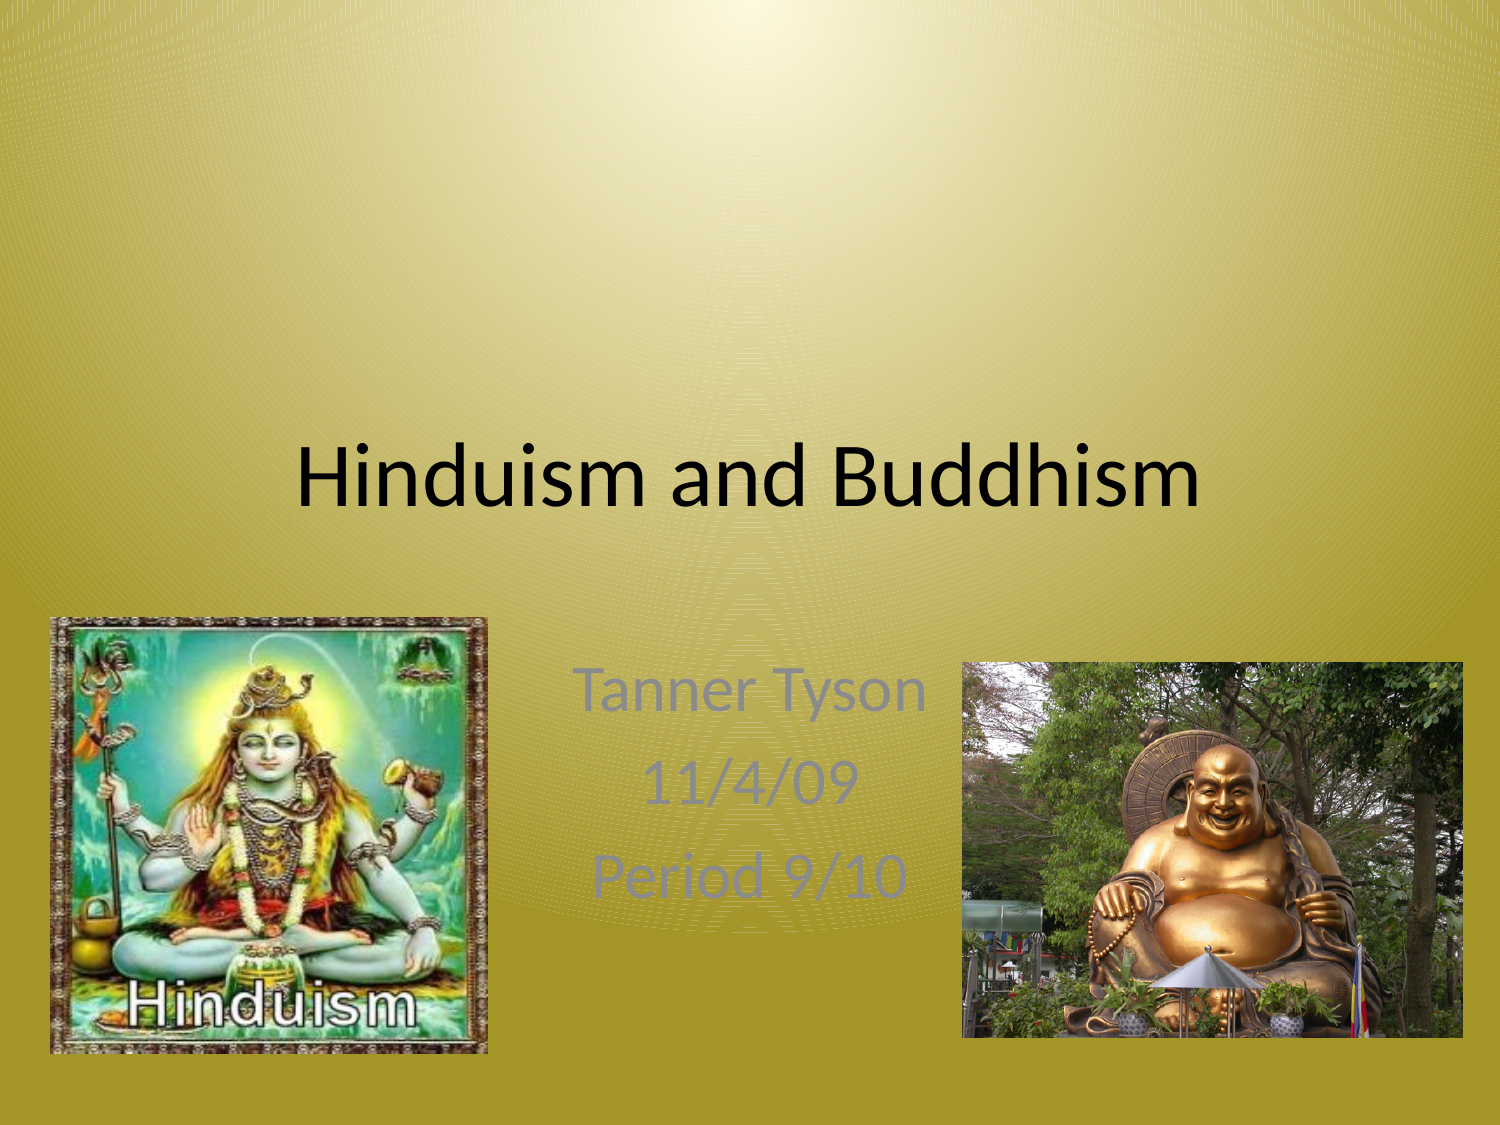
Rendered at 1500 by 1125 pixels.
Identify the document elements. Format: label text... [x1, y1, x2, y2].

title Hinduism and Buddhism [112, 349, 1388, 591]
subtitle Tanner Tyson 11/4/09 Period 9/10 [491, 637, 1275, 925]
picture [49, 617, 488, 1054]
picture [962, 662, 1463, 1038]
